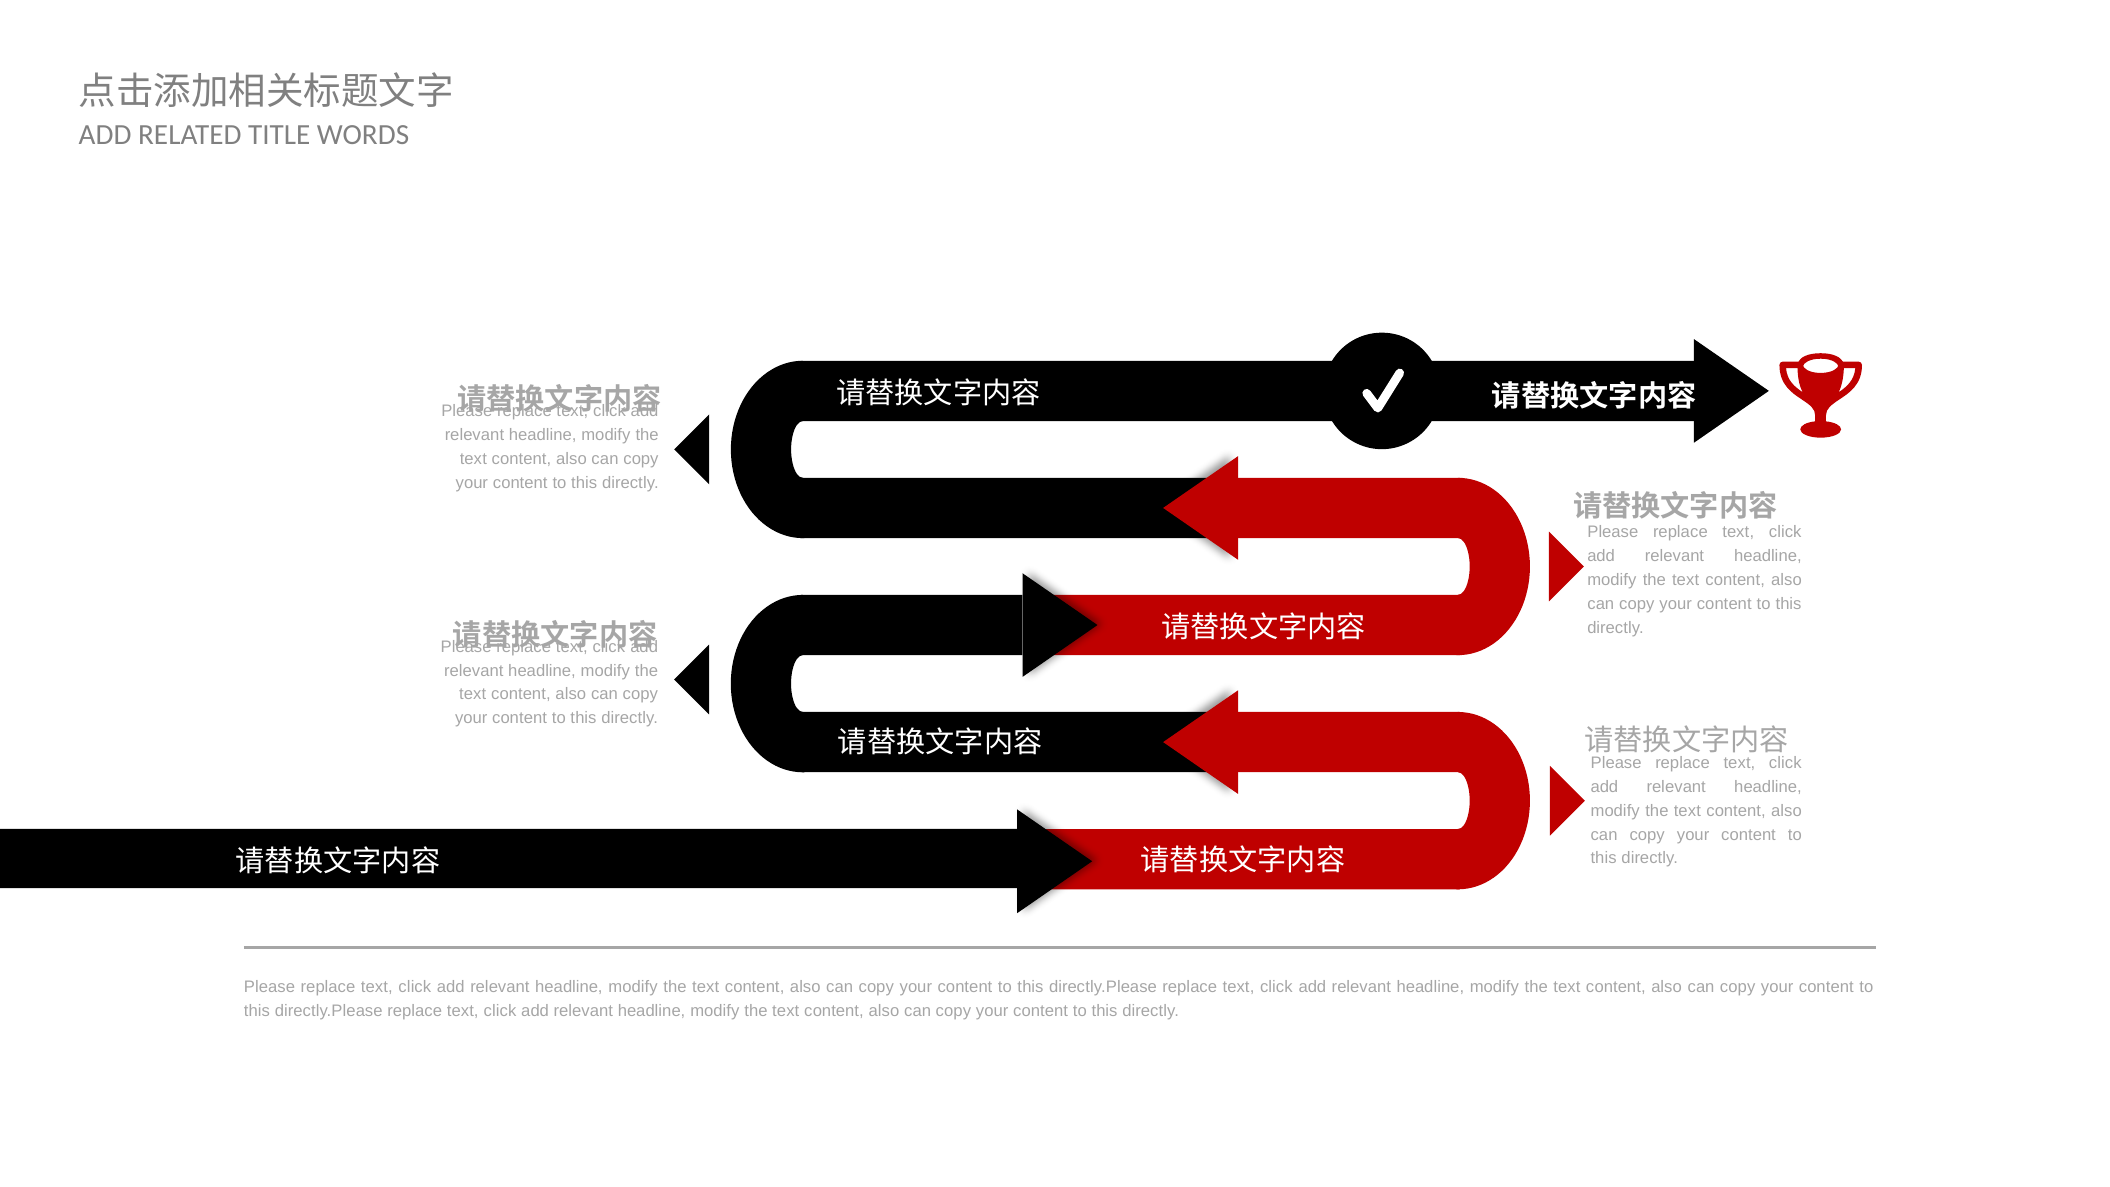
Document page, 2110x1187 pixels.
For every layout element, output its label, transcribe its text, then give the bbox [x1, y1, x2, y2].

text_box ADD RELATED TITLE WORDS [62, 107, 426, 159]
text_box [1769, 715, 1803, 867]
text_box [1769, 481, 1803, 637]
text_box [1779, 353, 1863, 438]
text_box 点击添加相关标题文字 [62, 59, 470, 121]
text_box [0, 332, 1769, 914]
text_box Please replace text, click add relevant headline, modify the text content, also can copy your content to this directly.Please replace text, click add relevant headline, modify the text content, also can copy your content to this directly.Please replace text, click add relevant headline, modify the text content, also can copy your content to this directly. [243, 972, 1876, 1021]
